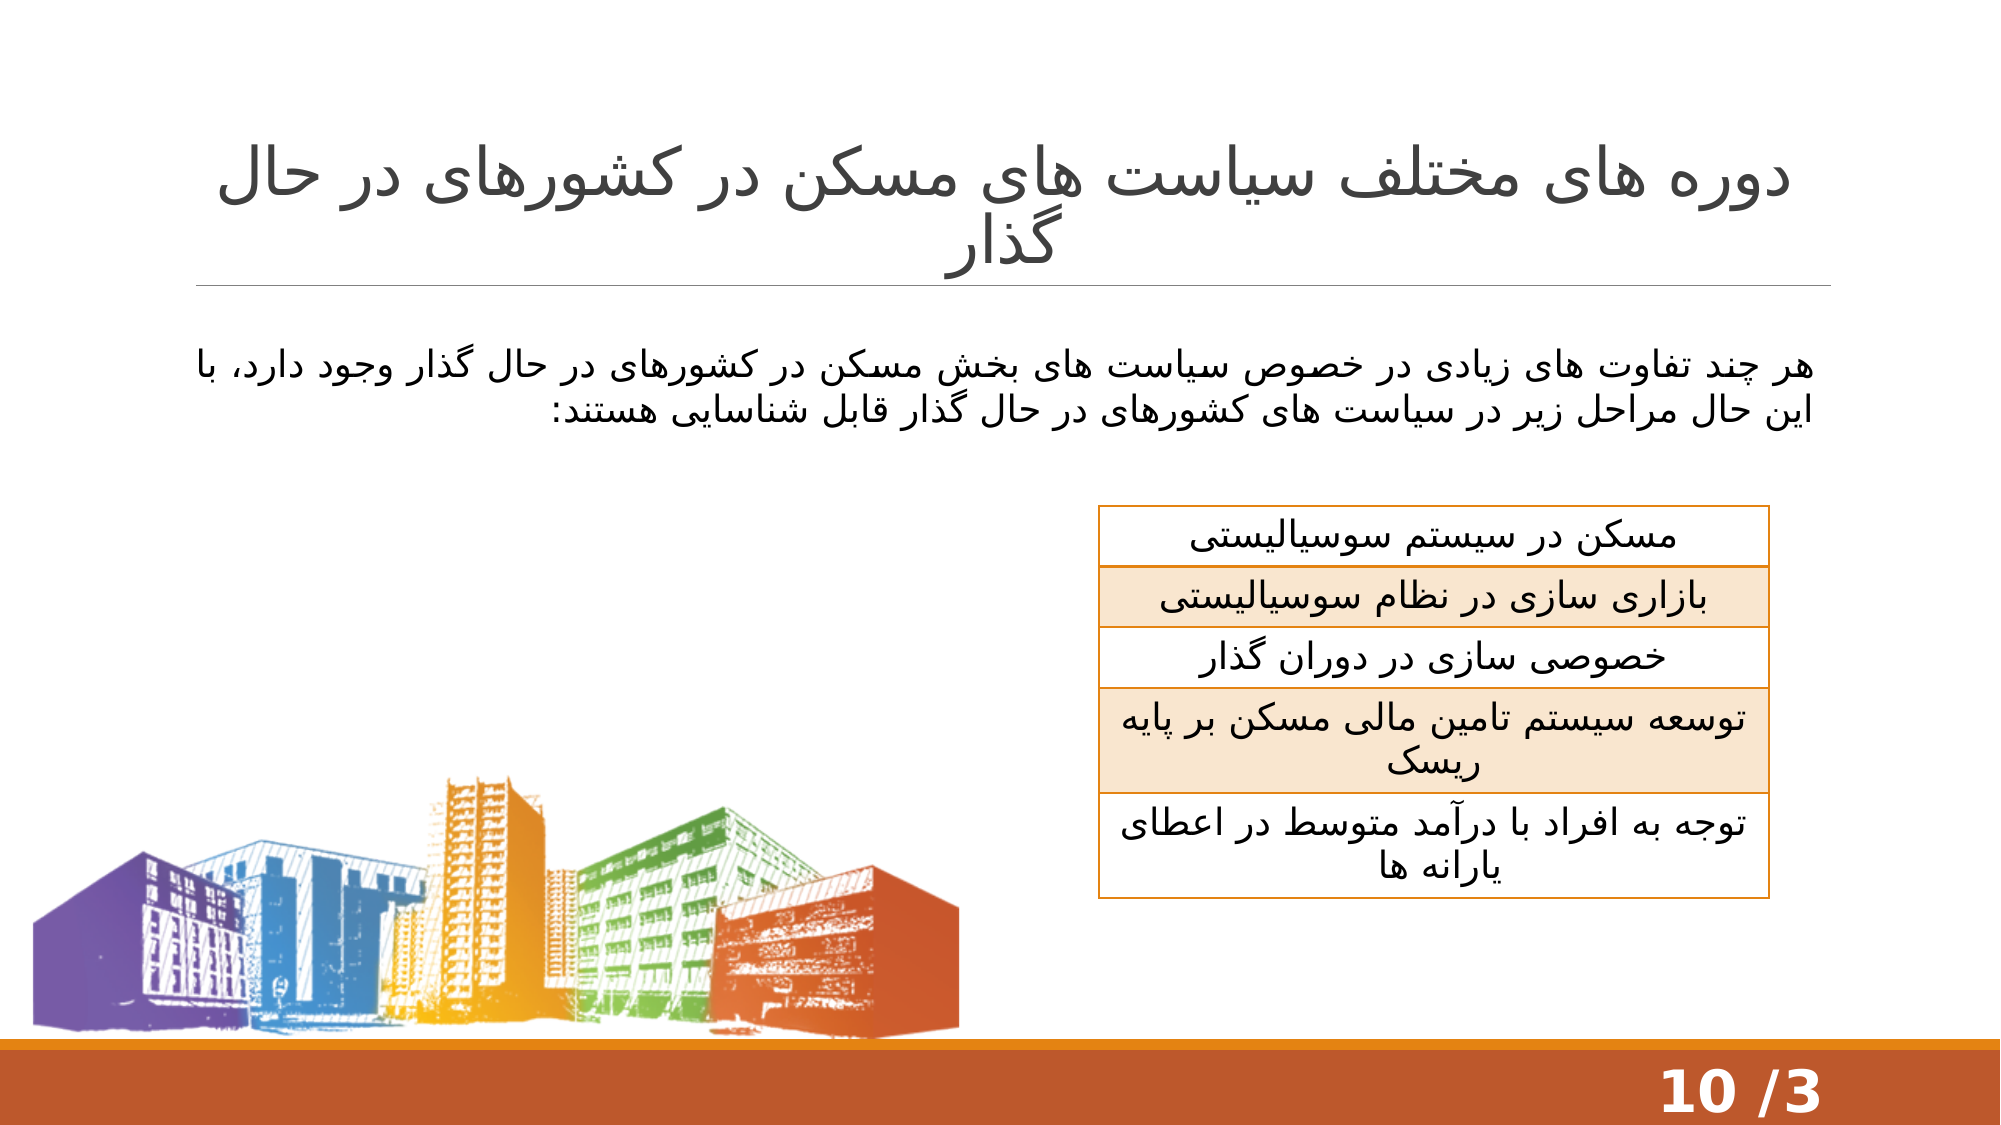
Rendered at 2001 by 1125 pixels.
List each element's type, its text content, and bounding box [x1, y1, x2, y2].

table_cell توجه به افراد با درآمد متوسط در اعطای یارانه ها [1100, 794, 1768, 897]
table_cell خصوصی سازی در دوران گذار [1100, 628, 1768, 687]
text_box هر چند تفاوت های زیادی در خصوص سیاست های بخش مسکن در کشورهای در حال گذار وجود دارد، با این حال مراحل زیر در سیاست های کشورهای در حال گذار قابل شناسایی هستند: [179, 332, 1830, 488]
slide_number 3 [1795, 1059, 1840, 1120]
table_header مسکن در سیستم سوسیالیستی [1100, 507, 1768, 565]
table_cell بازاری سازی در نظام سوسیالیستی [1100, 568, 1768, 626]
table_cell توسعه سیستم تامین مالی مسکن بر پایه ریسک [1100, 689, 1768, 792]
title دوره های مختلف سیاست های مسکن در کشورهای در حال گذار [180, 47, 1830, 285]
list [0, 764, 1006, 1039]
text_box / 10 [1579, 1059, 1795, 1120]
